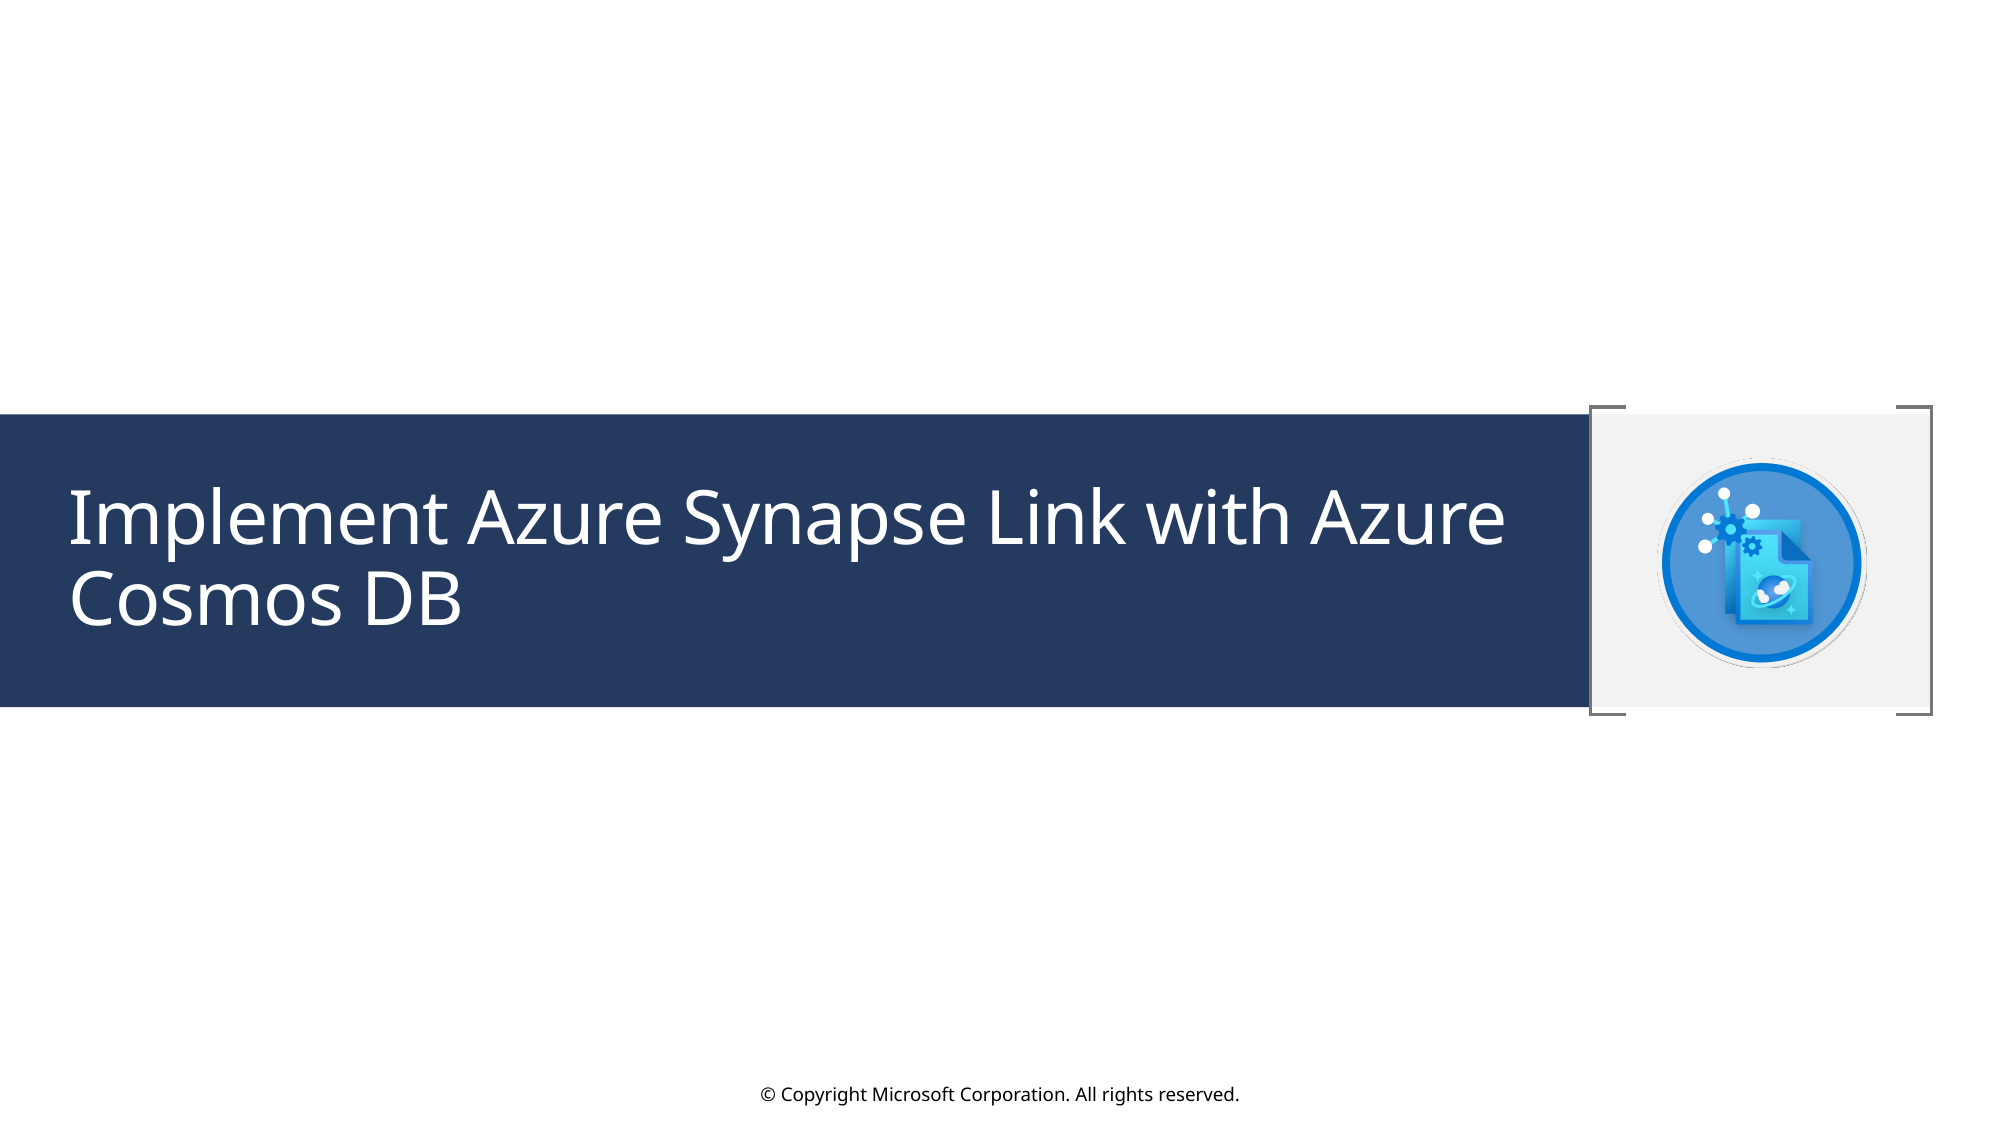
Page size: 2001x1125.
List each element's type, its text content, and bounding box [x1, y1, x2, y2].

title Implement Azure Synapse Link with Azure Cosmos DB [68, 414, 1577, 708]
picture [1656, 457, 1867, 668]
